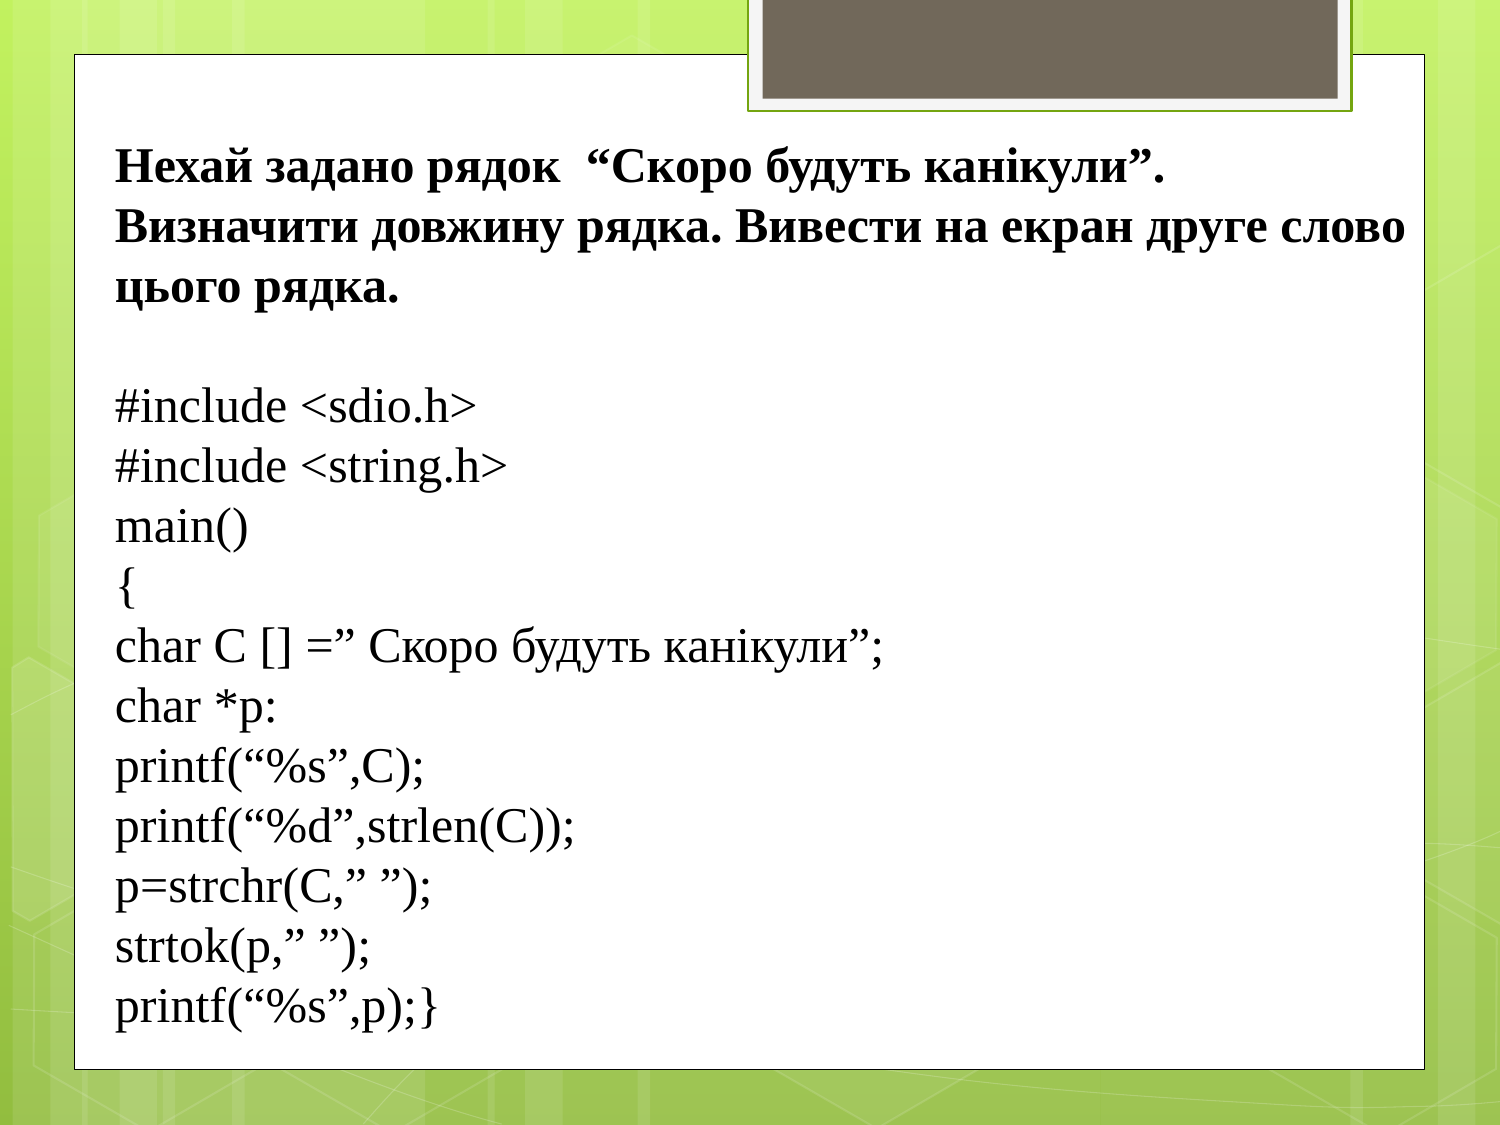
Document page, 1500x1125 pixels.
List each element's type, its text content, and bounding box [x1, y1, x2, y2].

text_box Нехай задано рядок “Скоро будуть канікули”. Визначити довжину рядка. Вивести на екран друге слово цього рядка. #include <sdio.h> #include <string.h> main() { char C [] =” Скоро будуть канікули”; char *p: printf(“%s”,C); printf(“%d”,strlen(C)); p=strchr(C,” ”); strtok(p,” ”); printf(“%s”,p);} [100, 125, 1436, 1086]
